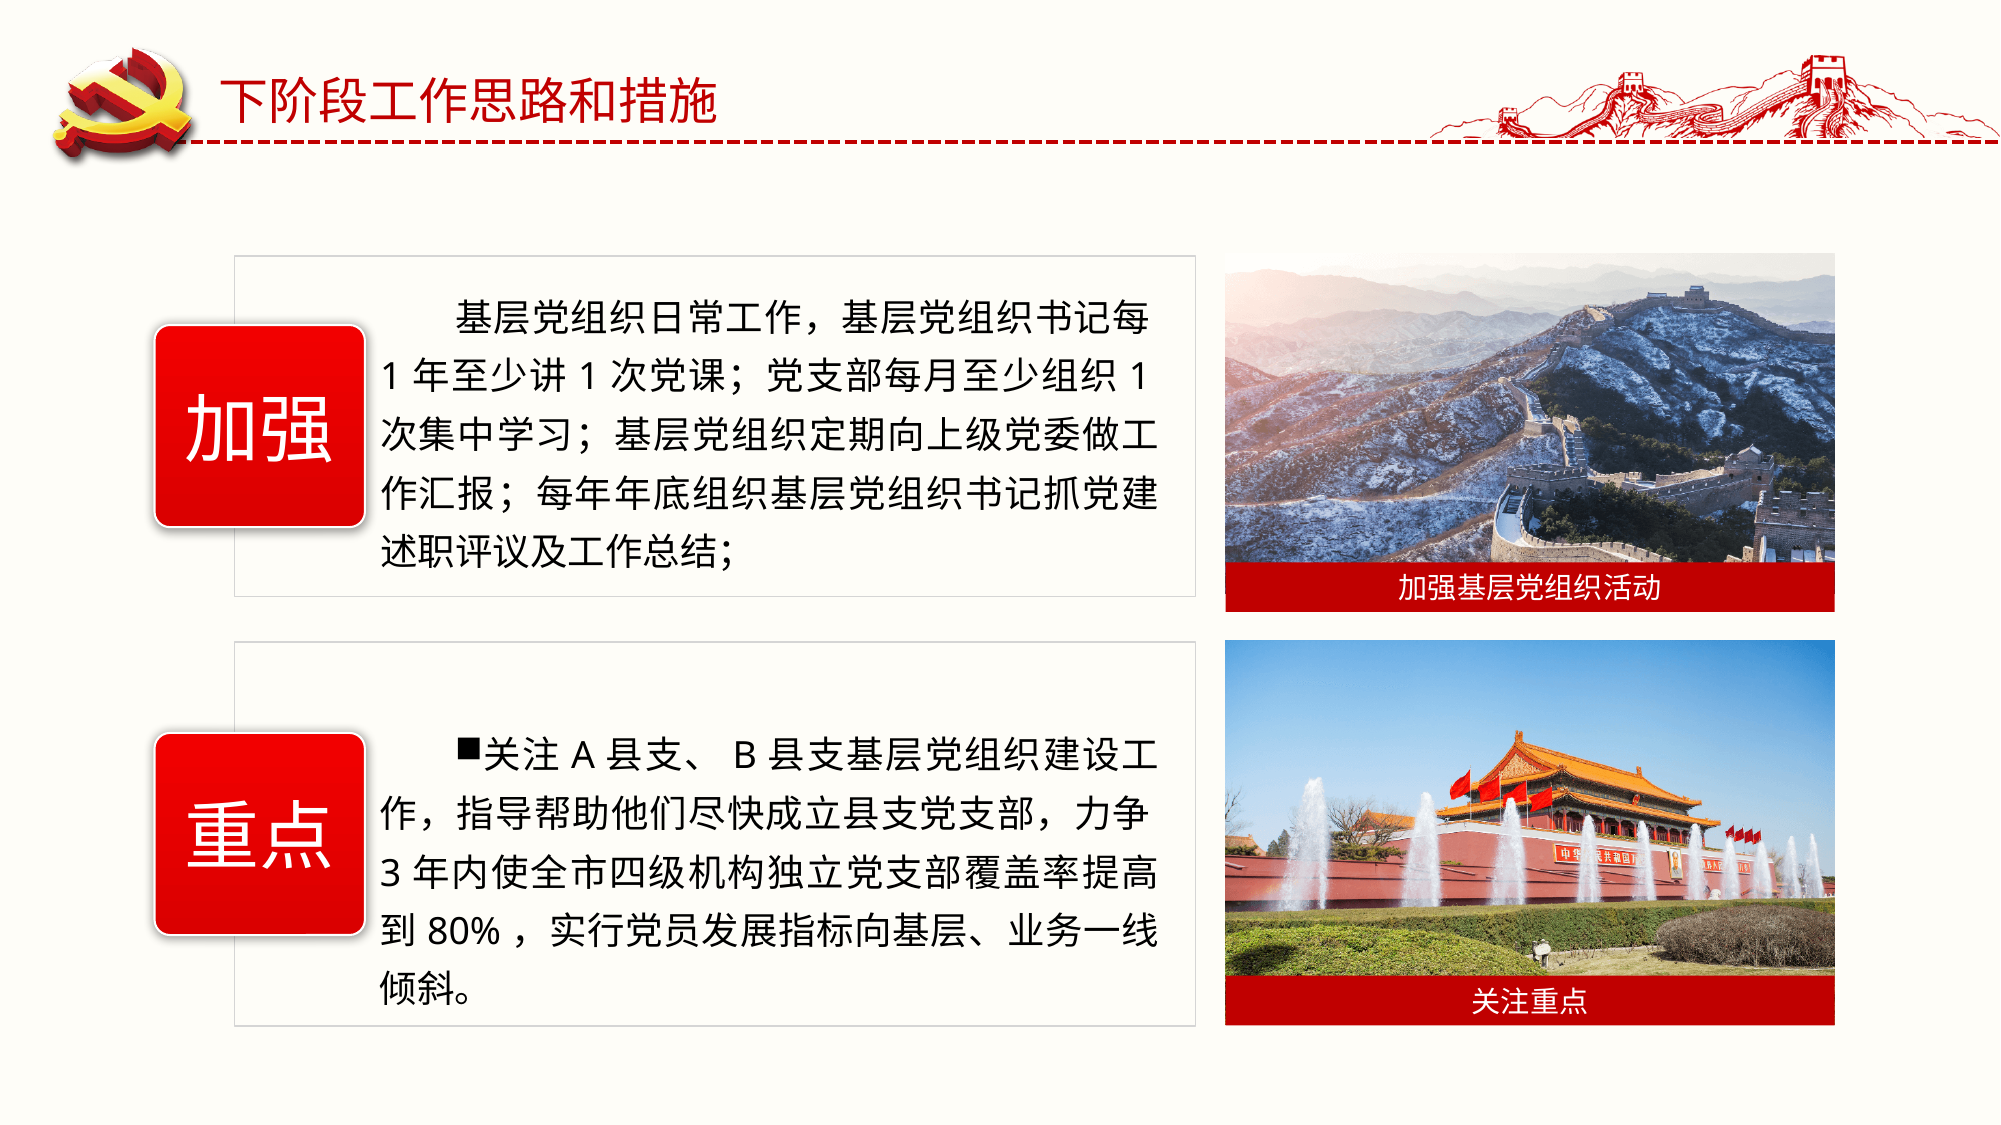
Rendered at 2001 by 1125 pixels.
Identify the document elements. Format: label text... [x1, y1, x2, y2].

text_box [234, 641, 1196, 1027]
text_box 基层党组织日常工作，基层党组织书记每1年至少讲1次党课；党支部每月至少组织1次集中学习；基层党组织定期向上级党委做工作汇报；每年年底组织基层党组织书记抓党建述职评议及工作总结； [365, 273, 1174, 581]
text_box 关注A县支、B县支基层党组织建设工作，指导帮助他们尽快成立县支党支部，力争3年内使全市四级机构独立党支部覆盖率提高到80%，实行党员发展指标向基层、业务一线倾斜。 [365, 710, 1174, 1018]
picture [48, 45, 202, 170]
text_box 下阶段工作思路和措施 [203, 61, 734, 137]
text_box 加强 [154, 324, 365, 528]
text_box 重点 [154, 732, 365, 936]
picture [1426, 55, 2000, 138]
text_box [1225, 640, 1835, 1027]
text_box [234, 255, 1196, 597]
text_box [1225, 253, 1835, 613]
